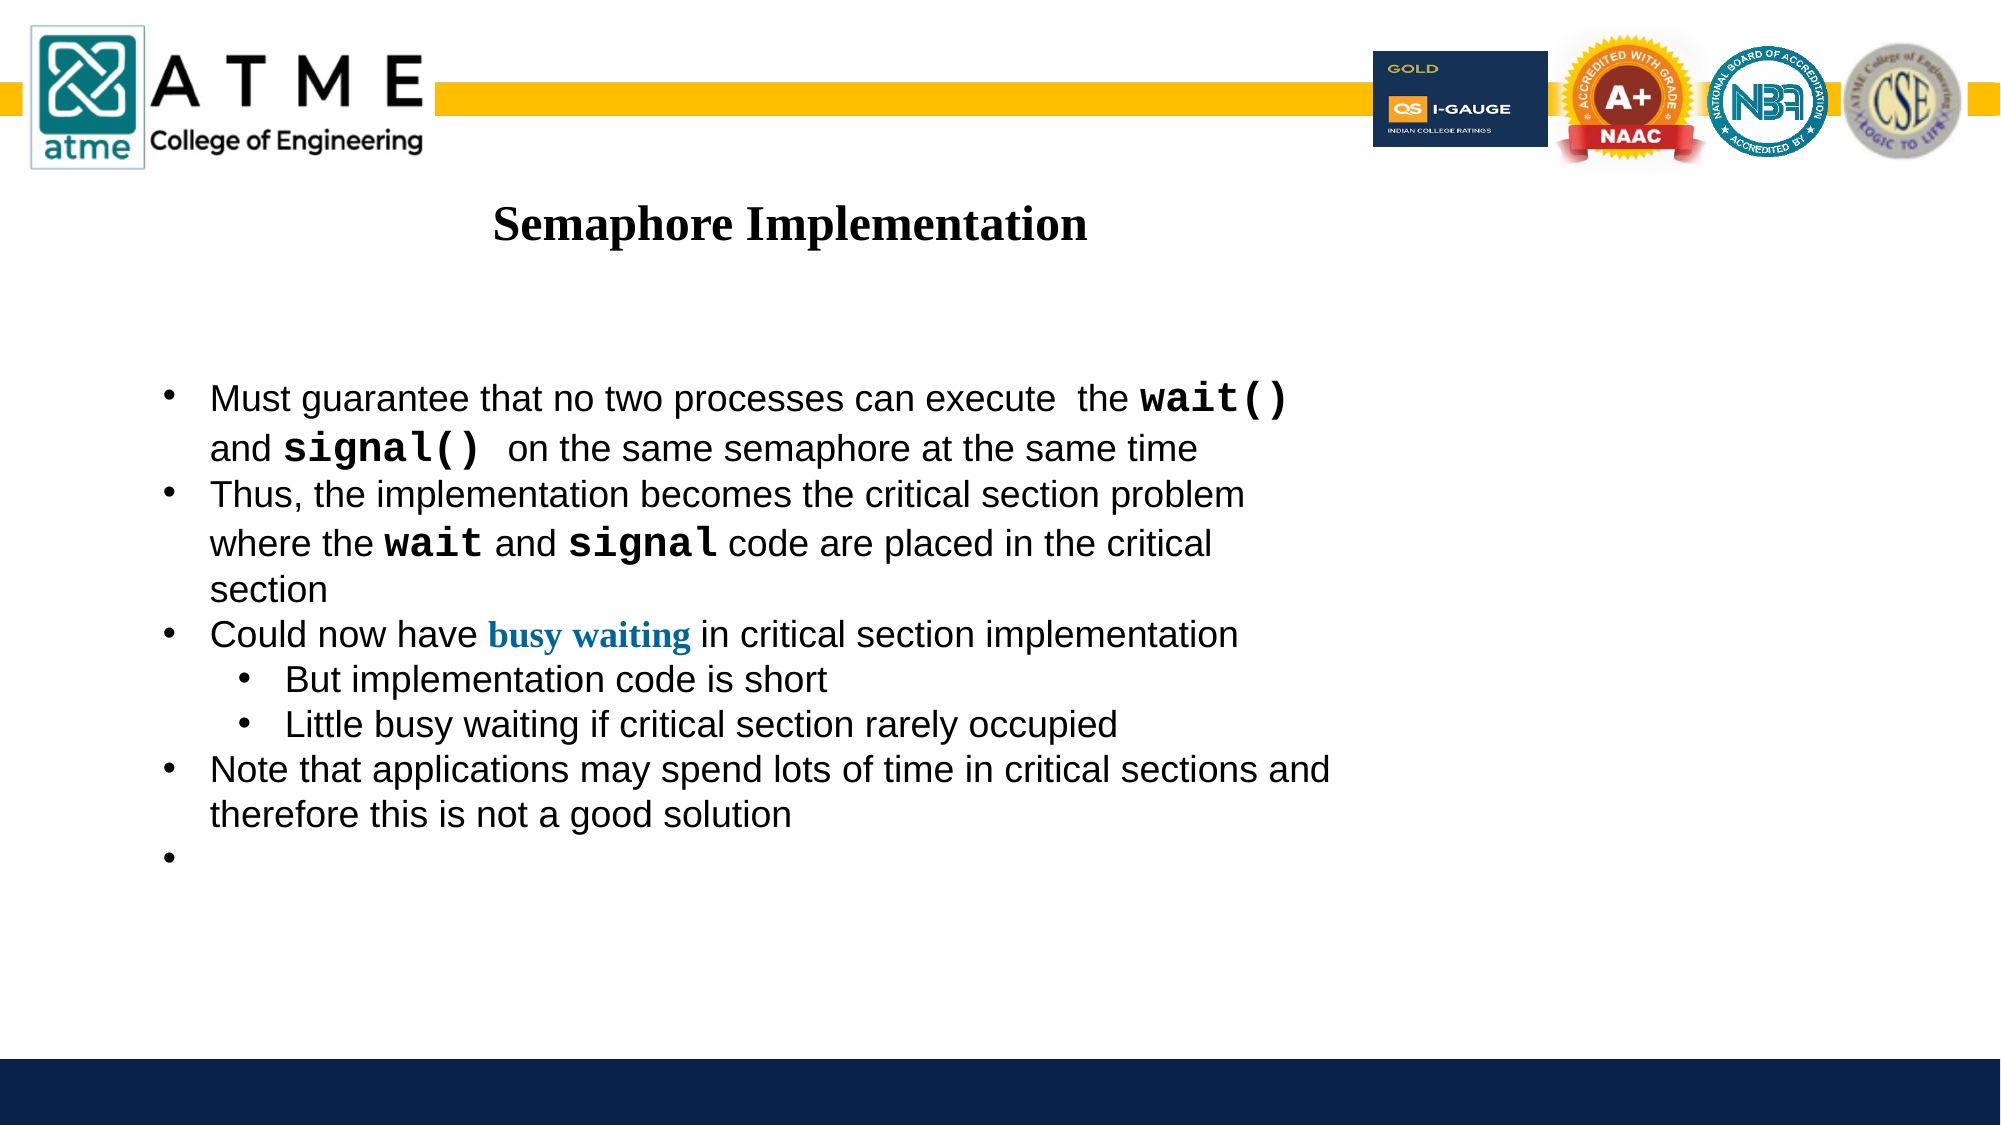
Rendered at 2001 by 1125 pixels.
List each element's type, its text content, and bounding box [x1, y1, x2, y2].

list Must guarantee that no two processes can execute the wait() and signal() on the same semaphore at the same time Thus, the implementation becomes the critical section problem where the wait and signal code are placed in the critical section Could now have busy waiting in critical section implementation But implementation code is short Little busy waiting if critical section rarely occupied Note that applications may spend lots of time in critical sections and therefore this is not a good solution [148, 362, 1352, 1088]
picture [0, 1059, 2001, 1125]
title Semaphore Implementation [115, 183, 1466, 278]
picture [22, 15, 435, 178]
picture [1373, 20, 1828, 180]
picture [1840, 26, 1968, 176]
